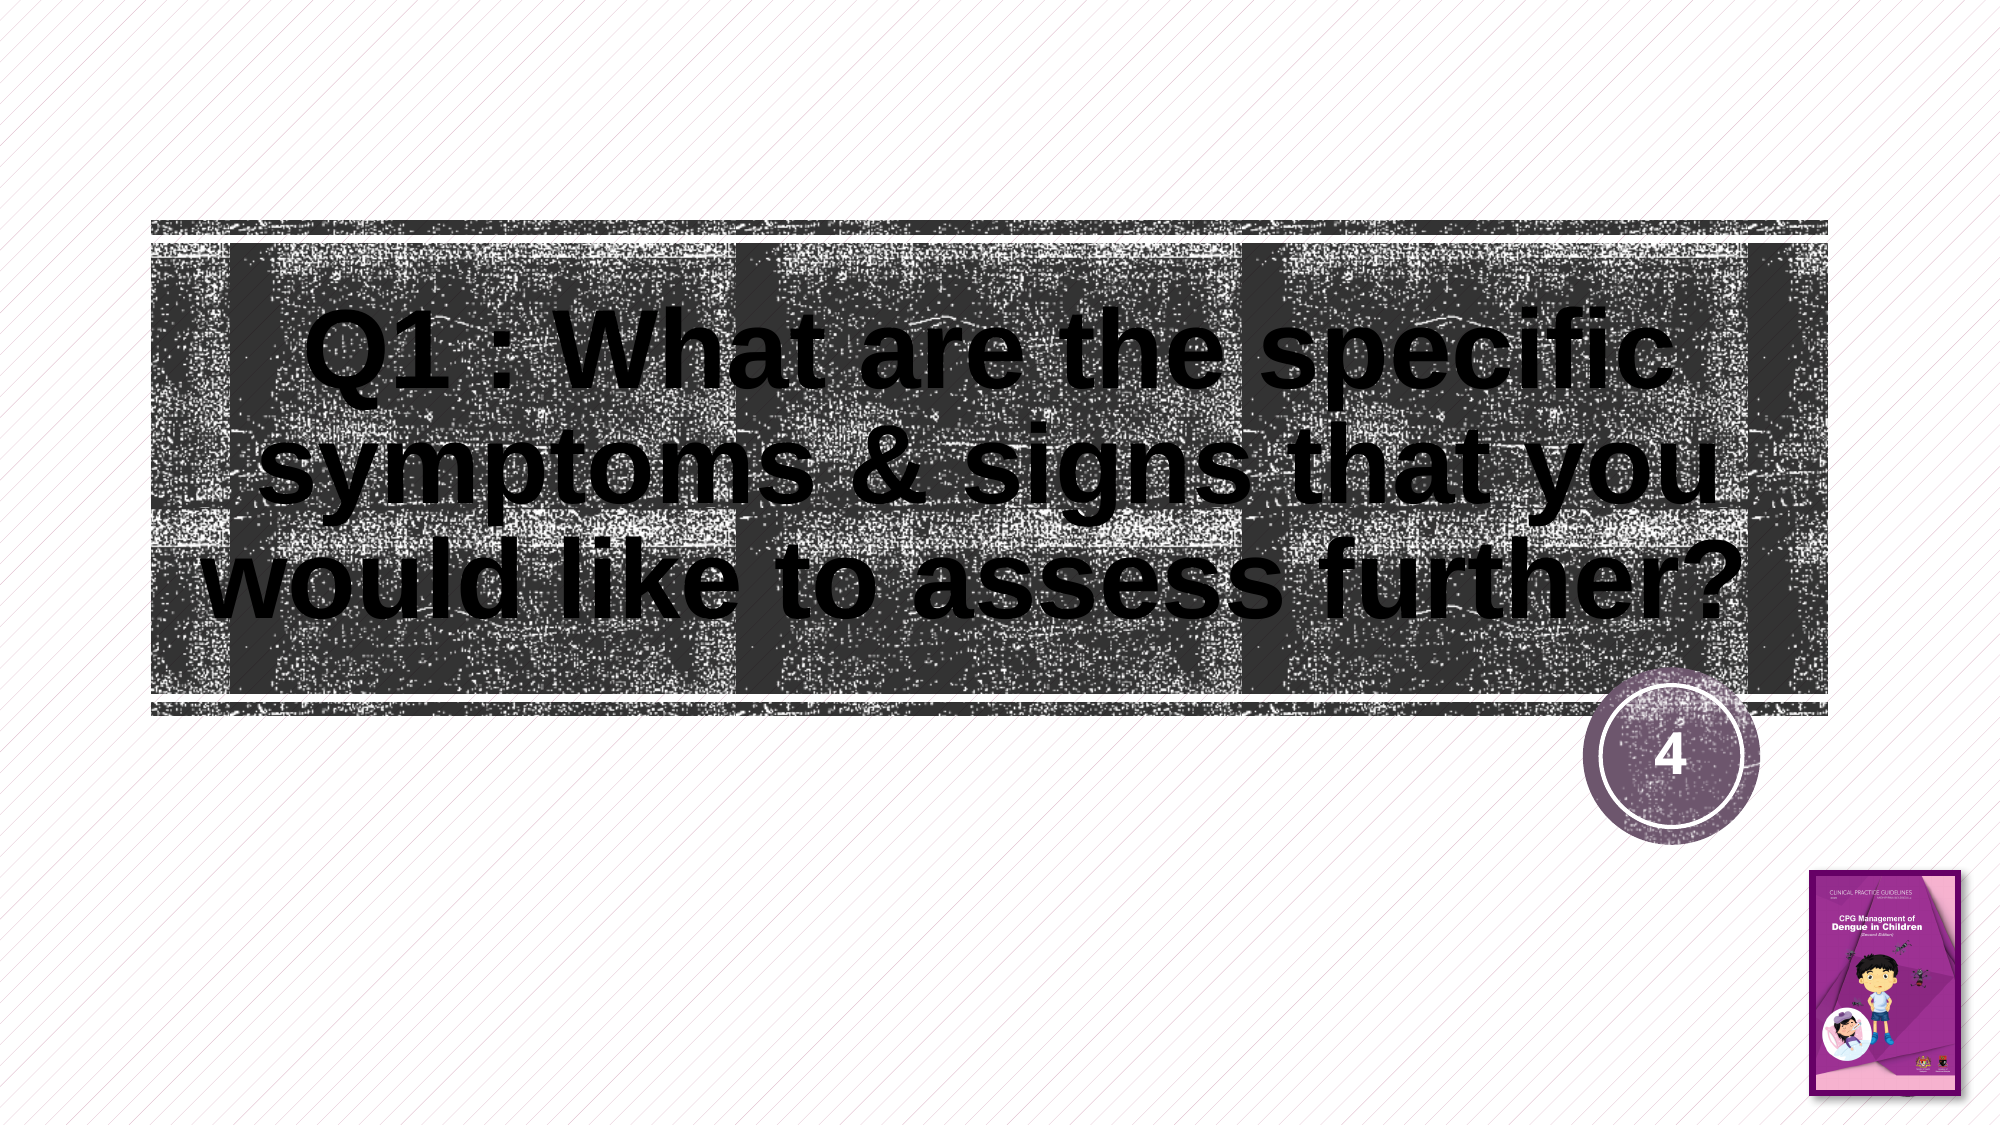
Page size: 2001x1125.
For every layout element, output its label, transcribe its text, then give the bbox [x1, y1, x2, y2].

title Q1 : What are the specific symptoms & signs that you would like to assess further? [172, 234, 1808, 704]
picture [1816, 876, 1955, 1090]
slide_number 4 [1573, 703, 1770, 809]
